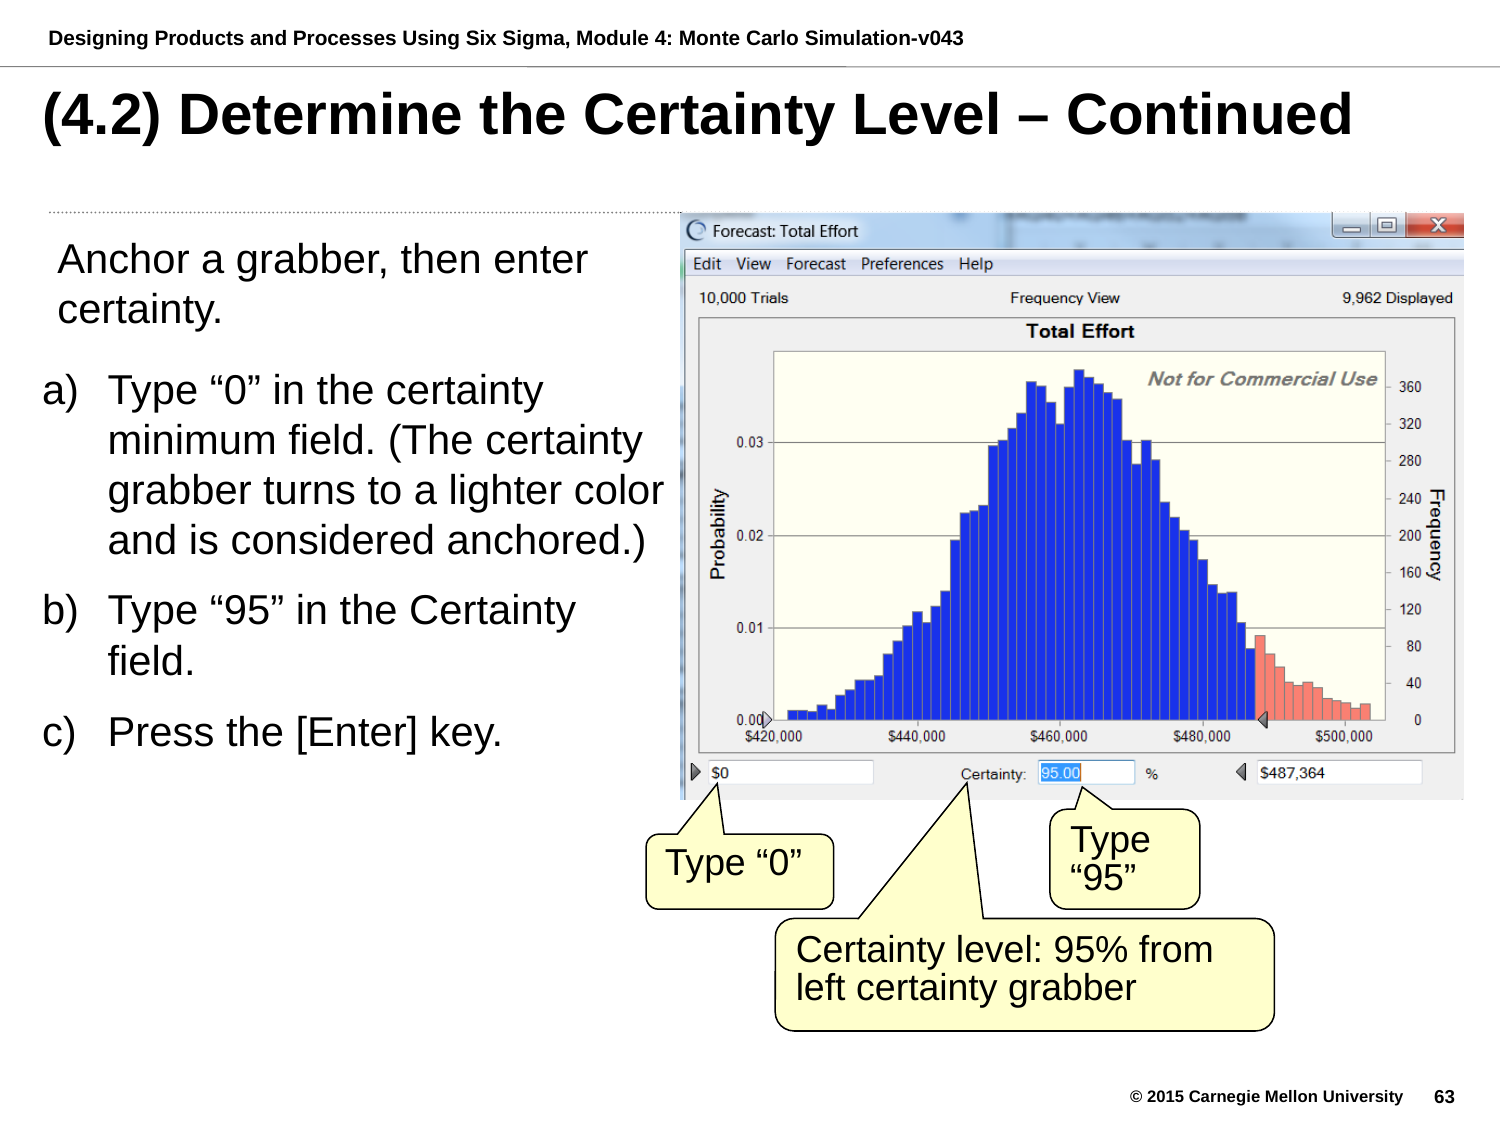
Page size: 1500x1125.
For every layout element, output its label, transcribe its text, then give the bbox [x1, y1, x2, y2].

picture [679, 212, 1465, 801]
text_box Anchor a grabber, then enter certainty. [42, 224, 674, 340]
text_box Type “95” [1049, 808, 1200, 910]
text_box Certainty level: 95% from left certainty grabber [775, 808, 1275, 1031]
title (4.2) Determine the Certainty Level – Continued [42, 89, 1438, 146]
text_box Type “0” [646, 808, 834, 910]
list Type “0” in the certainty minimum field. (The certainty grabber turns to a lighter color and is considered anchored.) Type “95” in the Certainty field. Press the [Enter] key. [42, 362, 668, 988]
